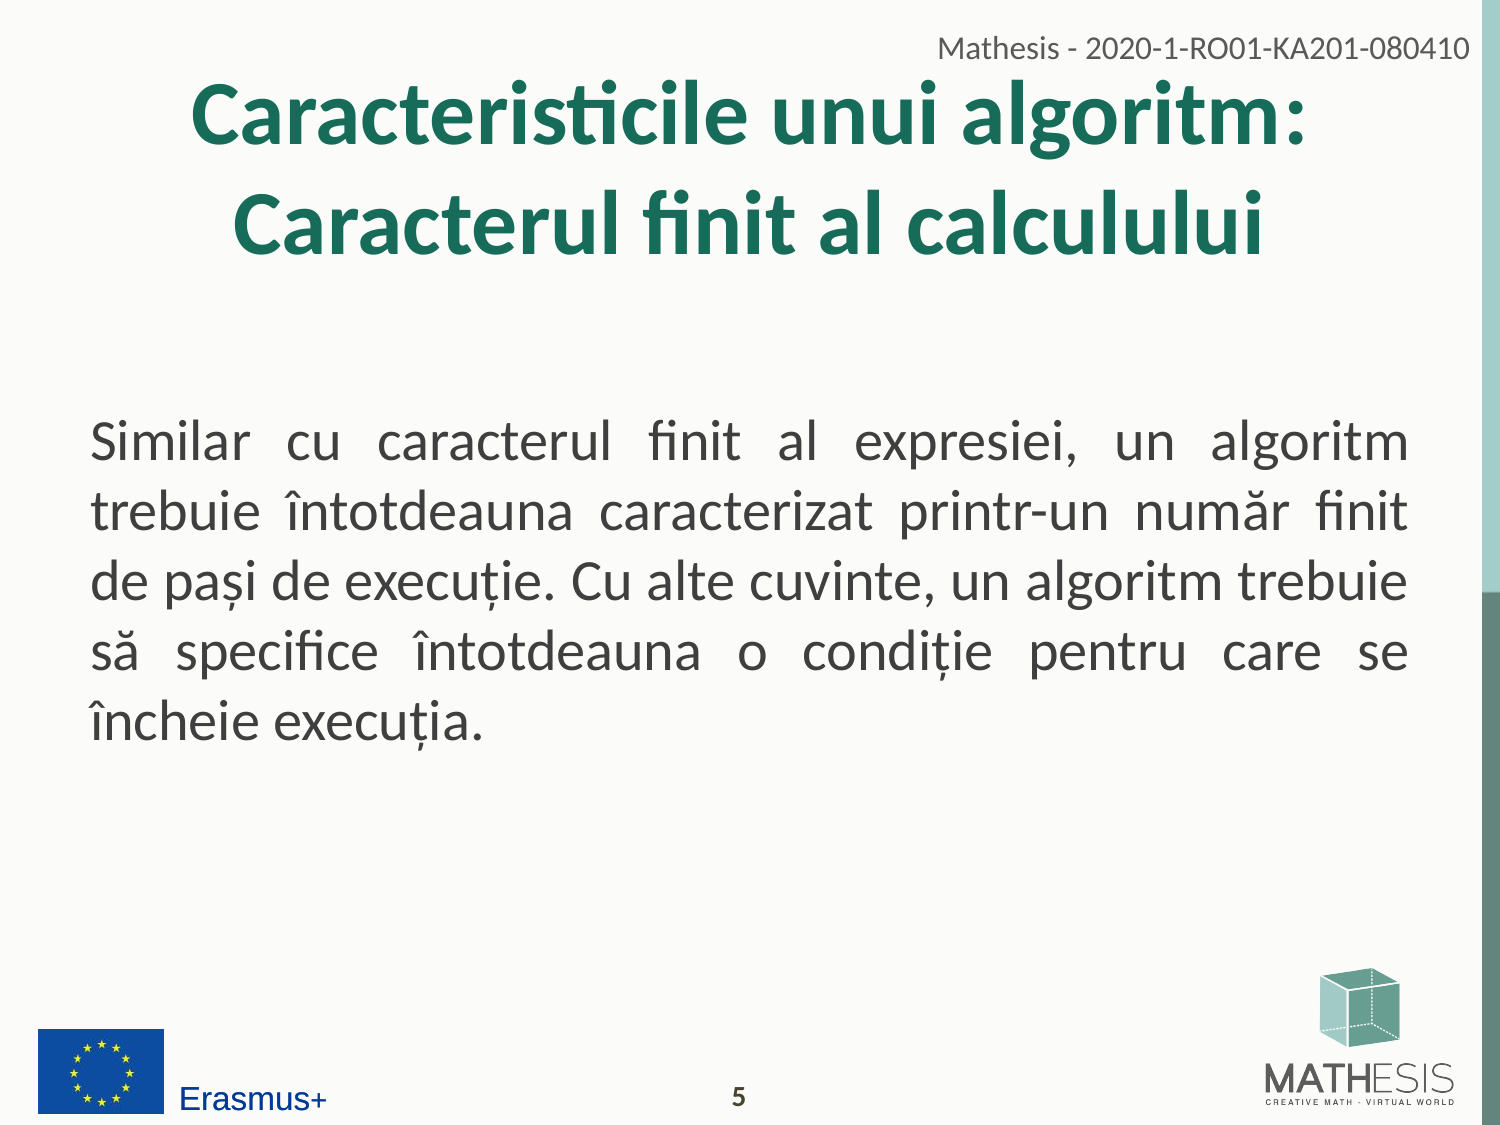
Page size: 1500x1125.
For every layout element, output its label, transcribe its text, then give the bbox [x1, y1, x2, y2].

list Similar cu caracterul finit al expresiei, un algoritm trebuie întotdeauna caracterizat printr-un număr finit de pași de execuție. Cu alte cuvinte, un algoritm trebuie să specifice întotdeauna o condiție pentru care se încheie execuția. [75, 394, 1425, 1005]
title Caracteristicile unui algoritm: Caracterul finit al calculului [75, 45, 1425, 233]
picture [38, 1029, 164, 1114]
